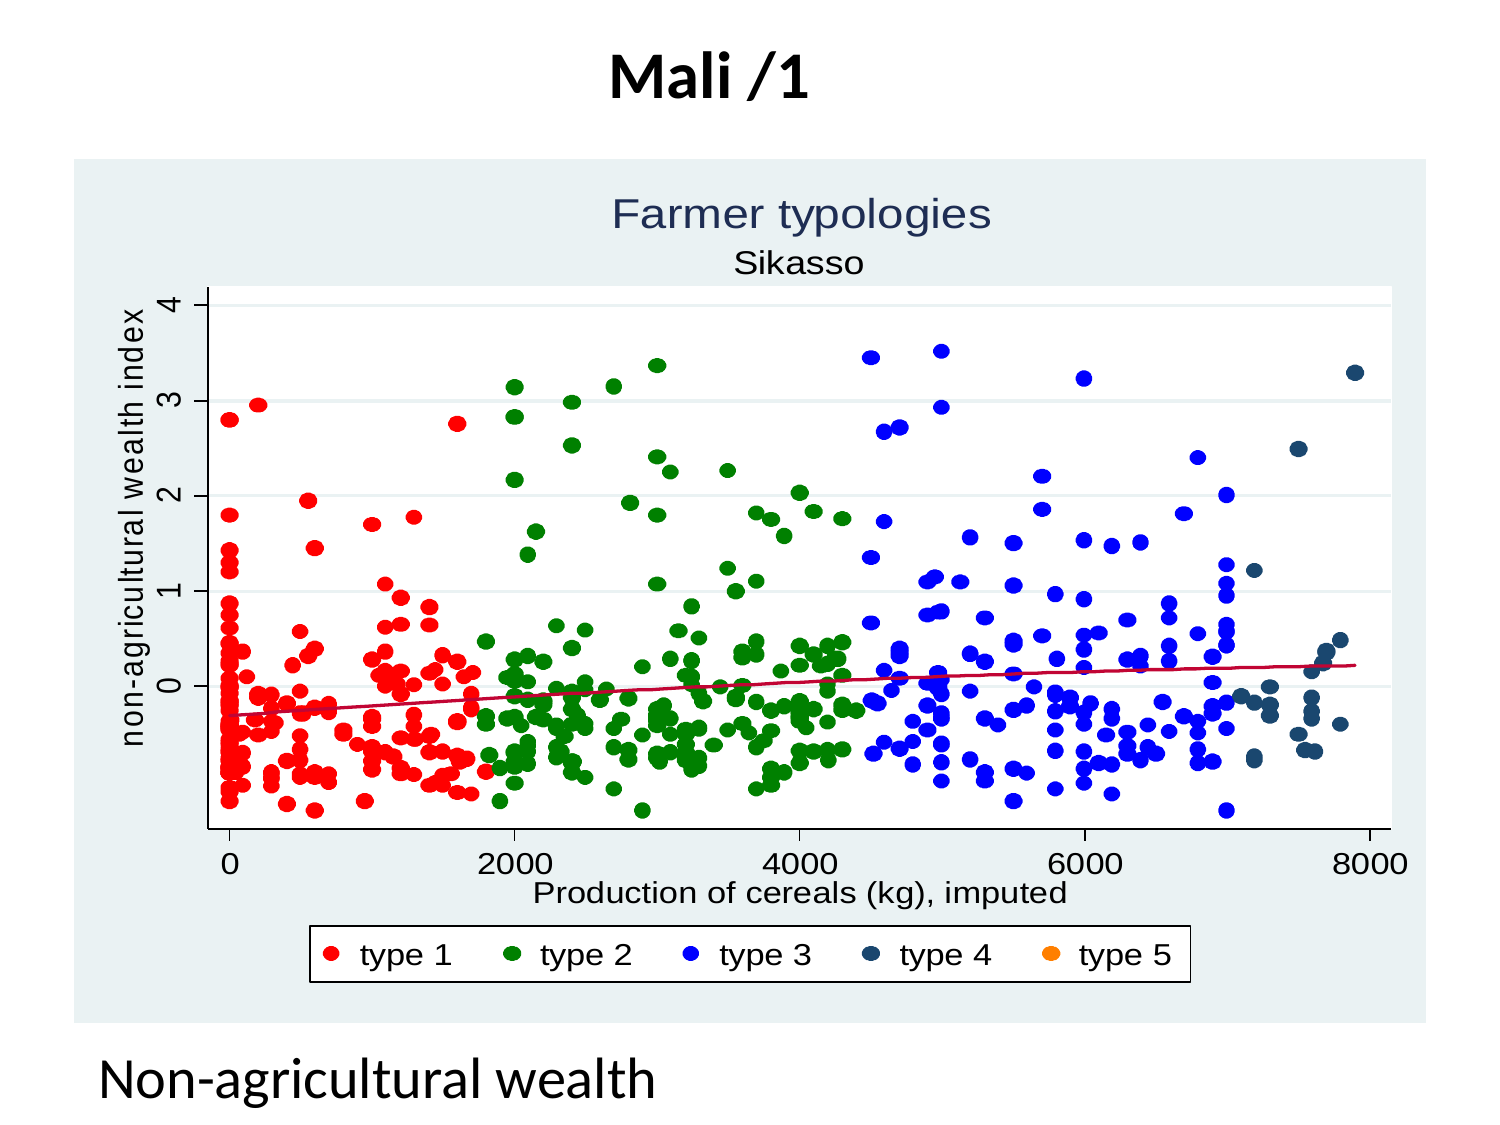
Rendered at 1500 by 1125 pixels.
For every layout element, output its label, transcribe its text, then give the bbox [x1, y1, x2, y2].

text_box Mali /1 [7, 24, 1408, 138]
text_box Non-agricultural wealth [83, 1042, 1404, 1118]
picture [62, 149, 1438, 1034]
